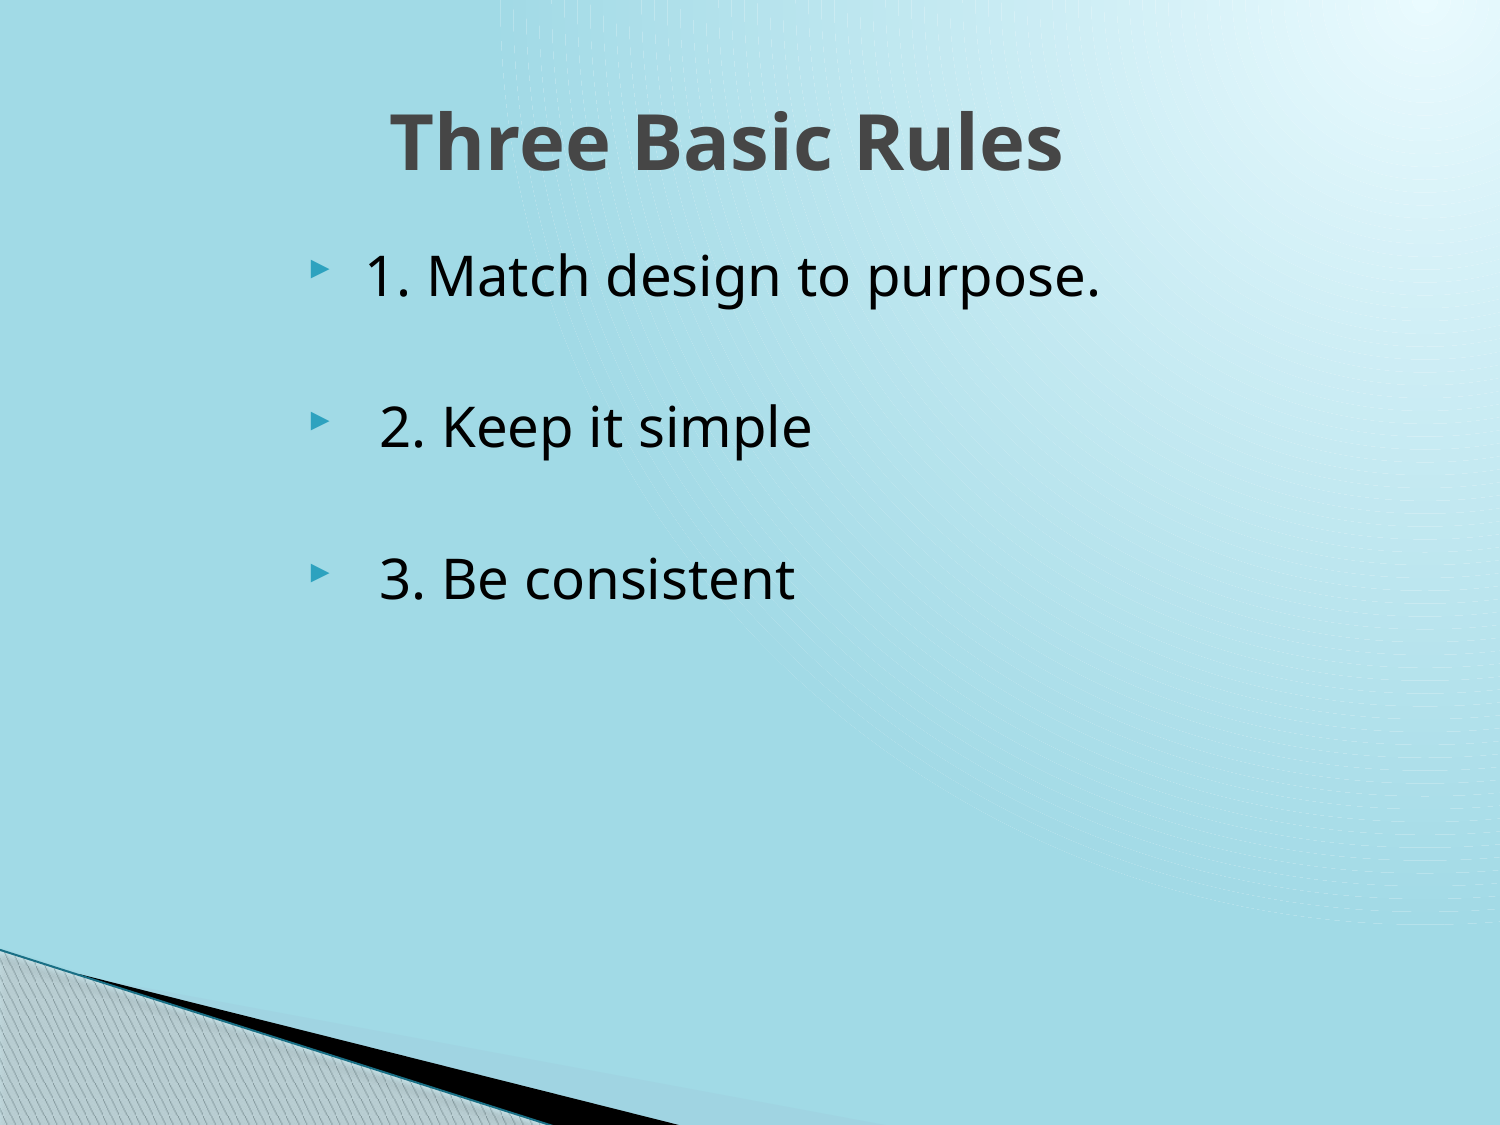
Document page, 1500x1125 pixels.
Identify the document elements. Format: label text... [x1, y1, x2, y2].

list 1. Match design to purpose. 2. Keep it simple 3. Be consistent [275, 232, 1350, 975]
title Three Basic Rules [375, 45, 1125, 233]
